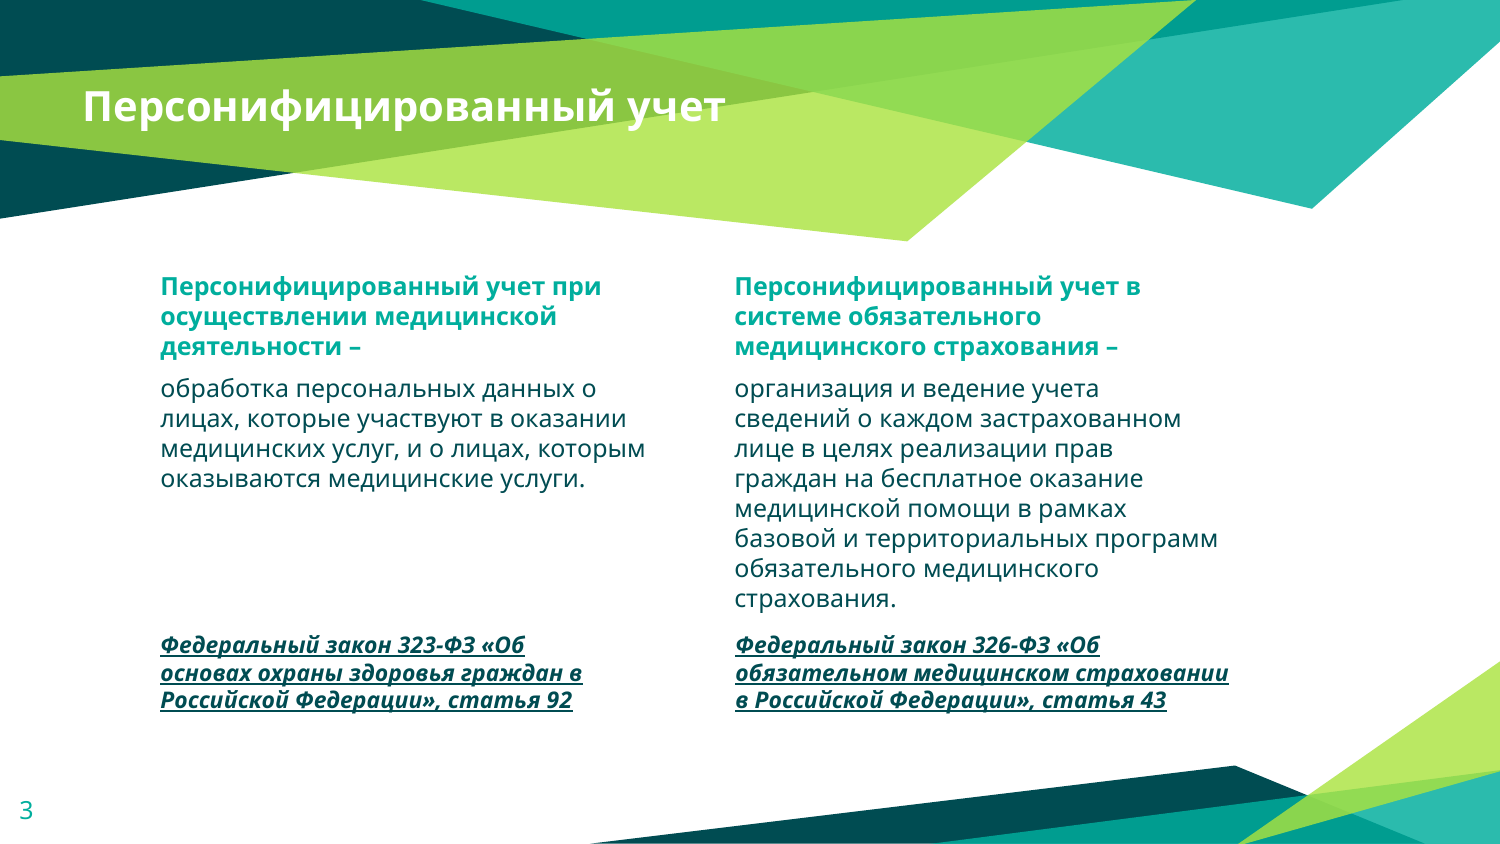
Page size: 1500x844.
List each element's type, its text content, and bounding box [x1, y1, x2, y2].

list Федеральный закон 323-ФЗ «Об основах охраны здоровья граждан в Российской Федерации», статья 92 [145, 615, 624, 752]
list Персонифицированный учет при осуществлении медицинской деятельности – обработка персональных данных о лицах, которые участвуют в оказании медицинских услуг, и о лицах, которым оказываются медицинские услуги. [145, 255, 663, 721]
list Федеральный закон 326-ФЗ «Об обязательном медицинском страховании в Российской Федерации», статья 43 [720, 615, 1264, 752]
title Персонифицированный учет [67, 64, 1277, 205]
list Персонифицированный учет в системе обязательного медицинского страхования – организация и ведение учета сведений о каждом застрахованном лице в целях реализации прав граждан на бесплатное оказание медицинской помощи в рамках базовой и территориальных программ обязательного медицинского страхования. [719, 255, 1237, 721]
slide_number 3 [4, 779, 95, 844]
